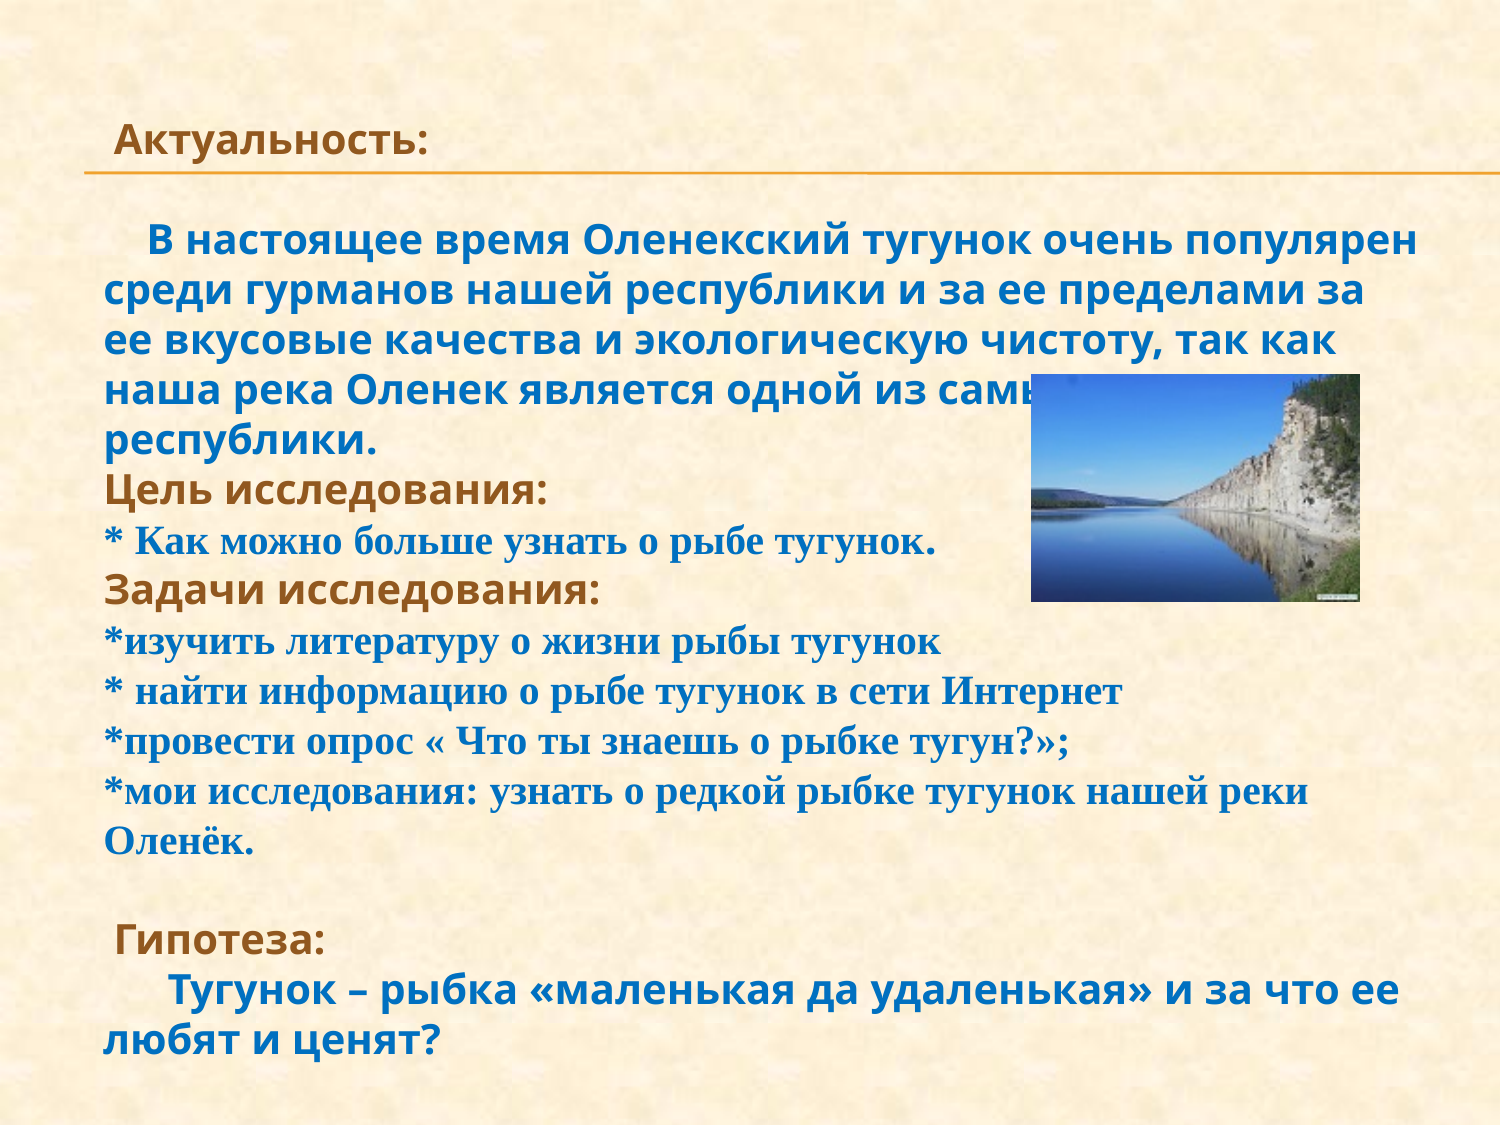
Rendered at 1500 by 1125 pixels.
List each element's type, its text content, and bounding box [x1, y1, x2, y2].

picture [0, 0, 1500, 1125]
picture [1030, 374, 1360, 602]
text_box Актуальность: В настоящее время Оленекский тугунок очень популярен среди гурманов нашей республики и за ее пределами за ее вкусовые качества и экологическую чистоту, так как наша река Оленек является одной из самых чистых рек республики. Цель исследования: * Как можно больше узнать о рыбе тугунок. Задачи исследования: *изучить литературу о жизни рыбы тугунок * найти информацию о рыбе тугунок в сети Интернет *провести опрос « Что ты знаешь о рыбке тугун?»; *мои исследования: узнать о редкой рыбке тугунок нашей реки Оленёк. Гипотеза: Тугунок – рыбка «маленькая да удаленькая» и за что ее любят и ценят? [88, 105, 1436, 1121]
